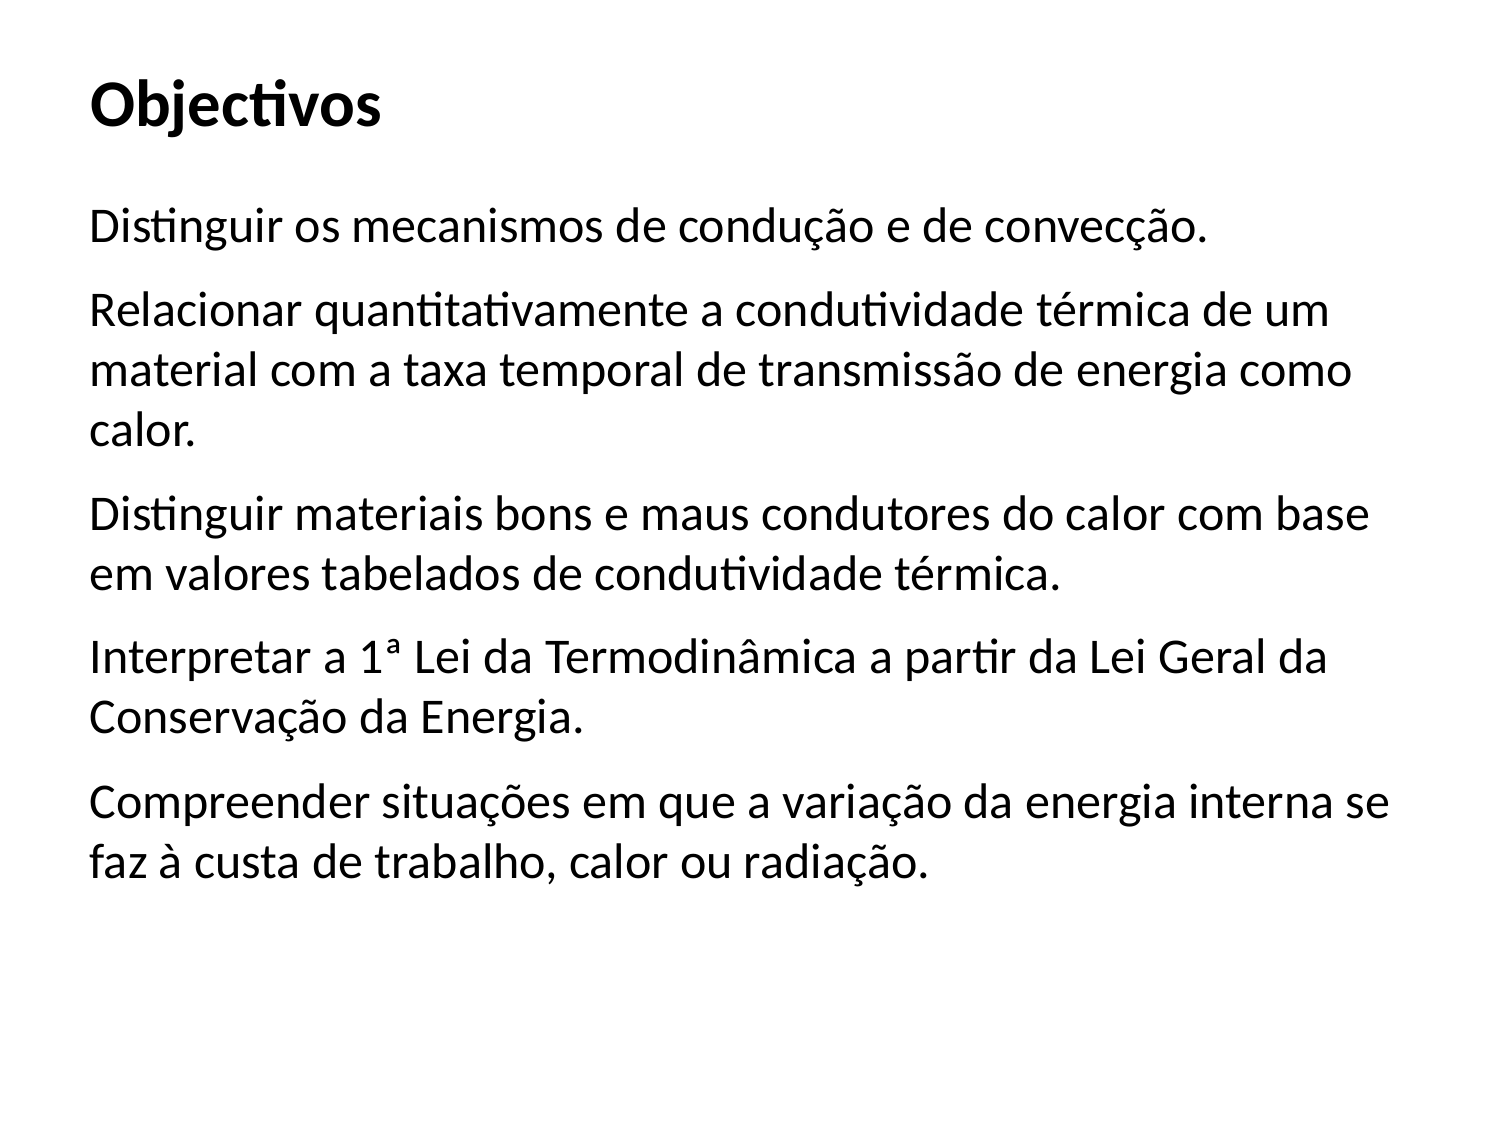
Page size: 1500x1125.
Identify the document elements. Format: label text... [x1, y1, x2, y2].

title Objectivos [75, 45, 1425, 177]
text_box Distinguir os mecanismos de condução e de convecção. Relacionar quantitativamente a condutividade térmica de um material com a taxa temporal de transmissão de energia como calor. Distinguir materiais bons e maus condutores do calor com base em valores tabelados de condutividade térmica. Interpretar a 1ª Lei da Termodinâmica a partir da Lei Geral da Conservação da Energia. Compreender situações em que a variação da energia interna se faz à custa de trabalho, calor ou radiação. [74, 177, 1425, 1005]
